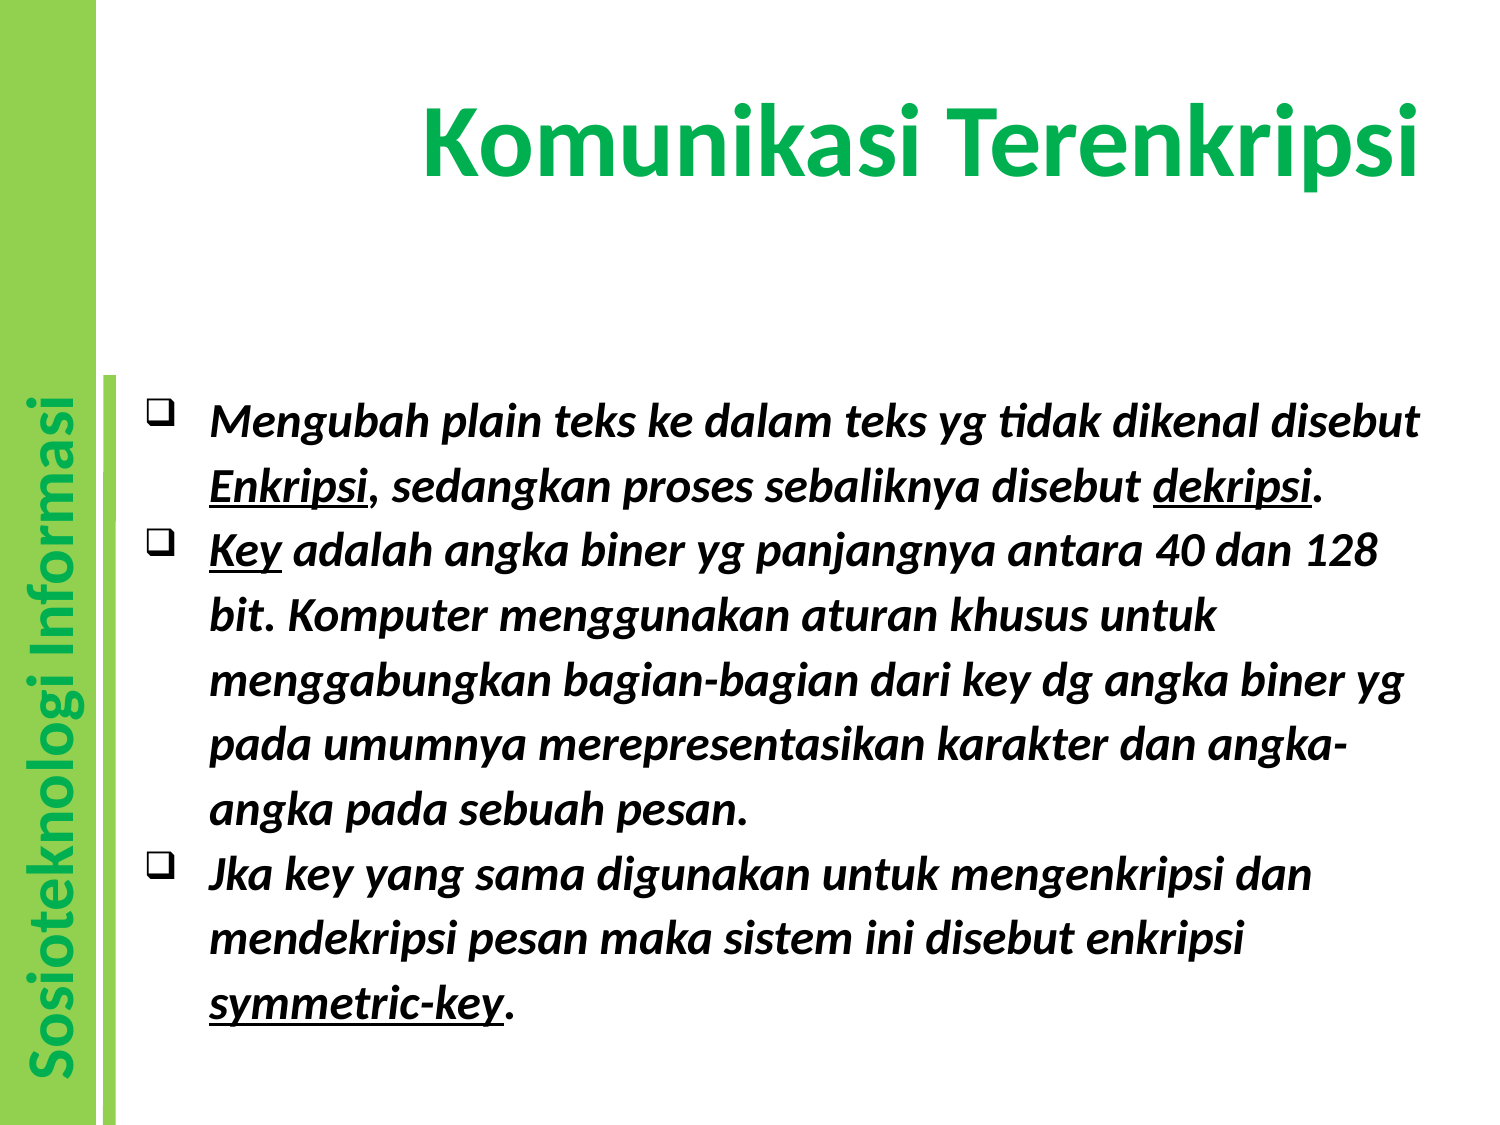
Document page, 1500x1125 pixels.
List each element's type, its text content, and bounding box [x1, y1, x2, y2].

text_box Mengubah plain teks ke dalam teks yg tidak dikenal disebut Enkripsi, sedangkan proses sebaliknya disebut dekripsi. Key adalah angka biner yg panjangnya antara 40 dan 128 bit. Komputer menggunakan aturan khusus untuk menggabungkan bagian-bagian dari key dg angka biner yg pada umumnya merepresentasikan karakter dan angka-angka pada sebuah pesan. Jka key yang sama digunakan untuk mengenkripsi dan mendekripsi pesan maka sistem ini disebut enkripsi symmetric-key. [128, 375, 1465, 1090]
title Komunikasi Terenkripsi [93, 58, 1437, 211]
